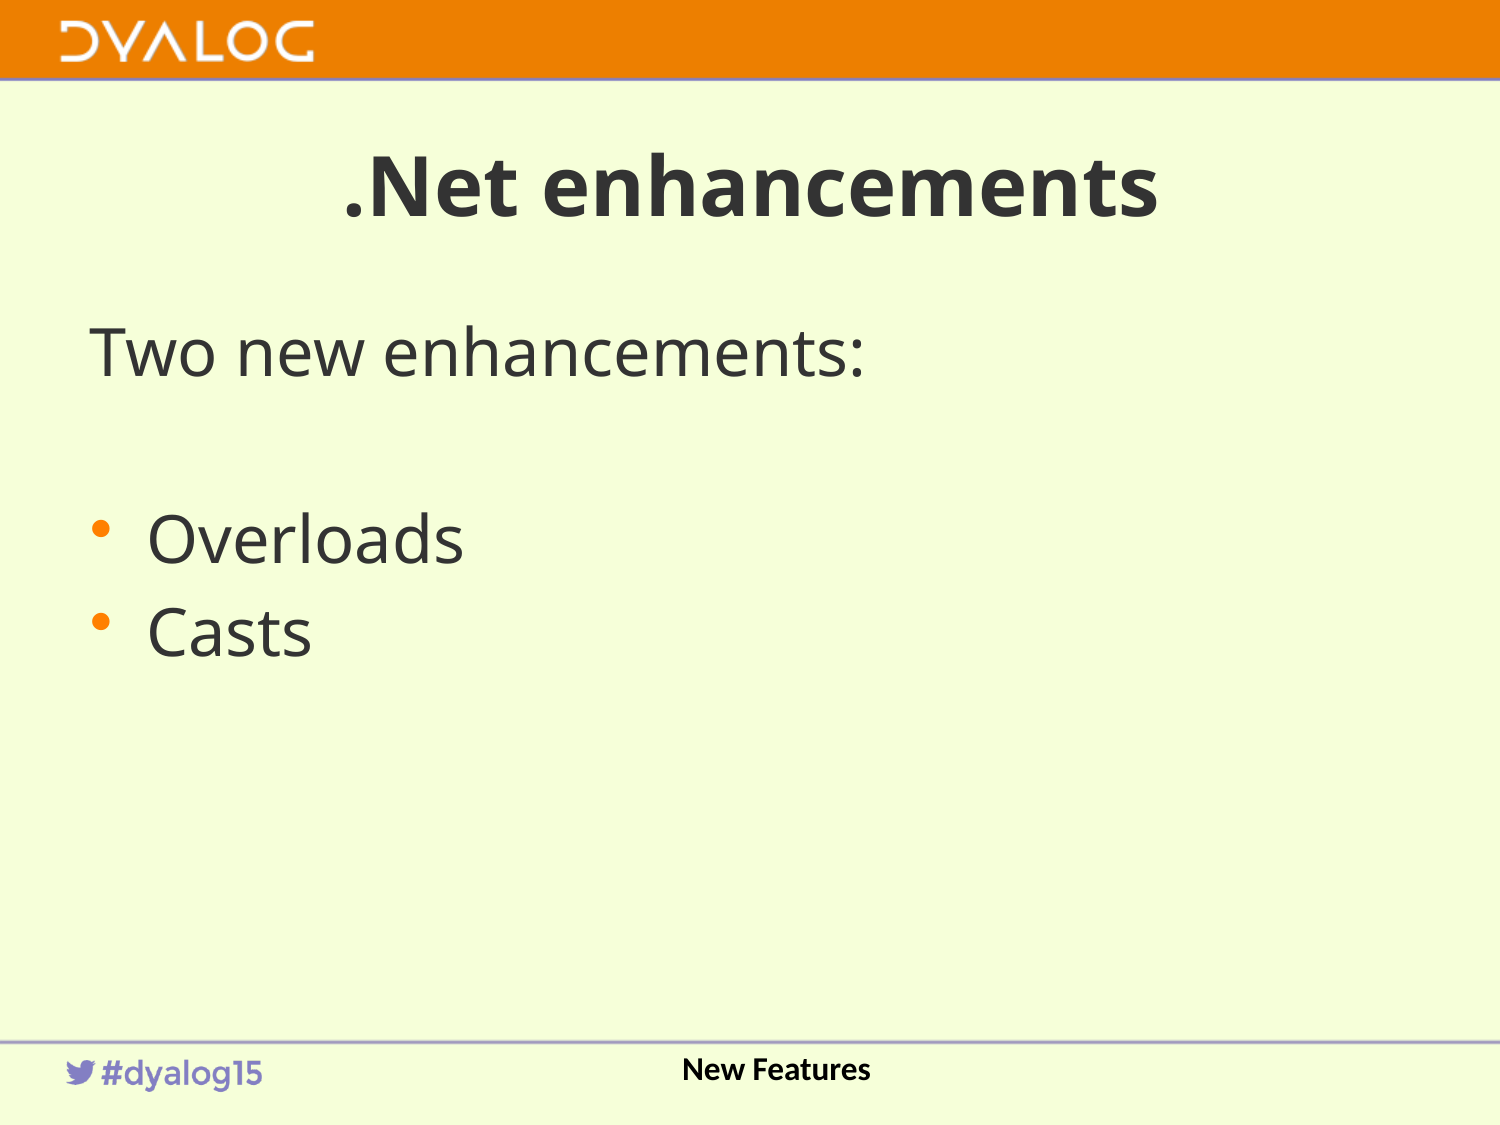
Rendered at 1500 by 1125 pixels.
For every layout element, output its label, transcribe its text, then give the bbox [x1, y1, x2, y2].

picture [0, 0, 1500, 1125]
list Two new enhancements: Overloads Casts [75, 302, 1425, 1005]
title .Net enhancements [76, 125, 1427, 256]
footer New Features [667, 1039, 892, 1100]
